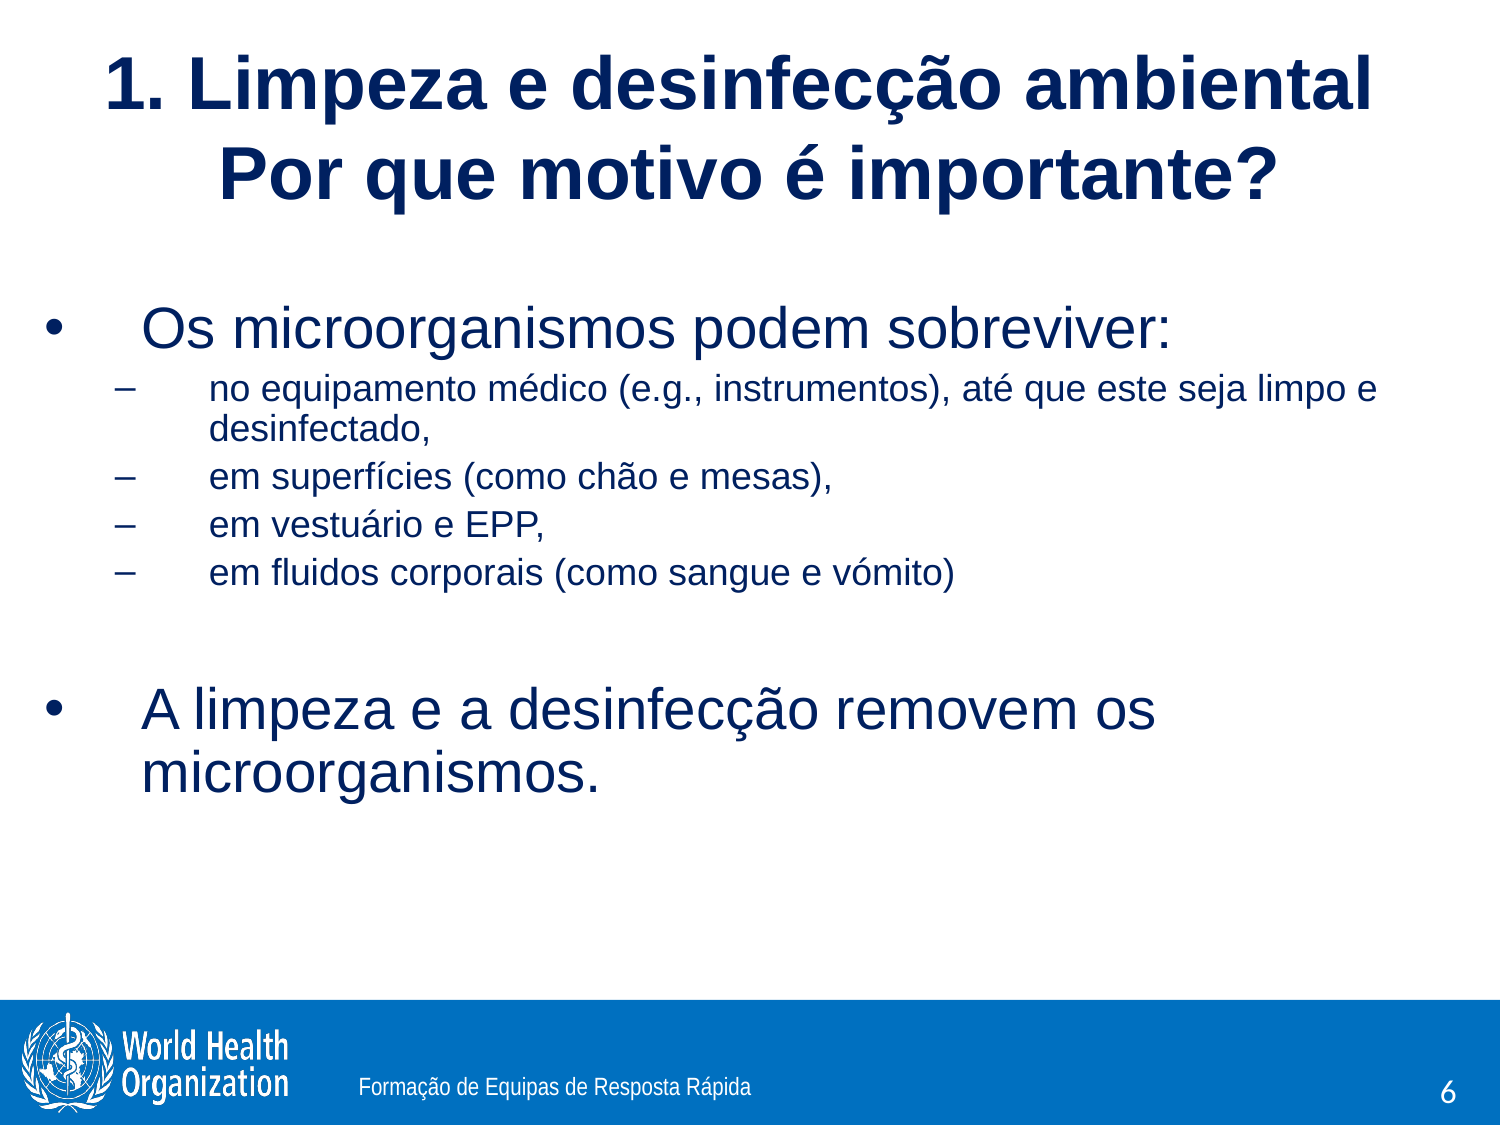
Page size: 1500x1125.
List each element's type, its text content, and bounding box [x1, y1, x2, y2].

title 1. Limpeza e desinfecção ambiental Por que motivo é importante? [0, 30, 1500, 219]
list Os microorganismos podem sobreviver: no equipamento médico (e.g., instrumentos), até que este seja limpo e desinfectado, em superfícies (como chão e mesas), em vestuário e EPP, em fluidos corporais (como sangue e vómito) A limpeza e a desinfecção removem os microorganismos. [29, 290, 1500, 991]
picture [21, 1012, 288, 1113]
